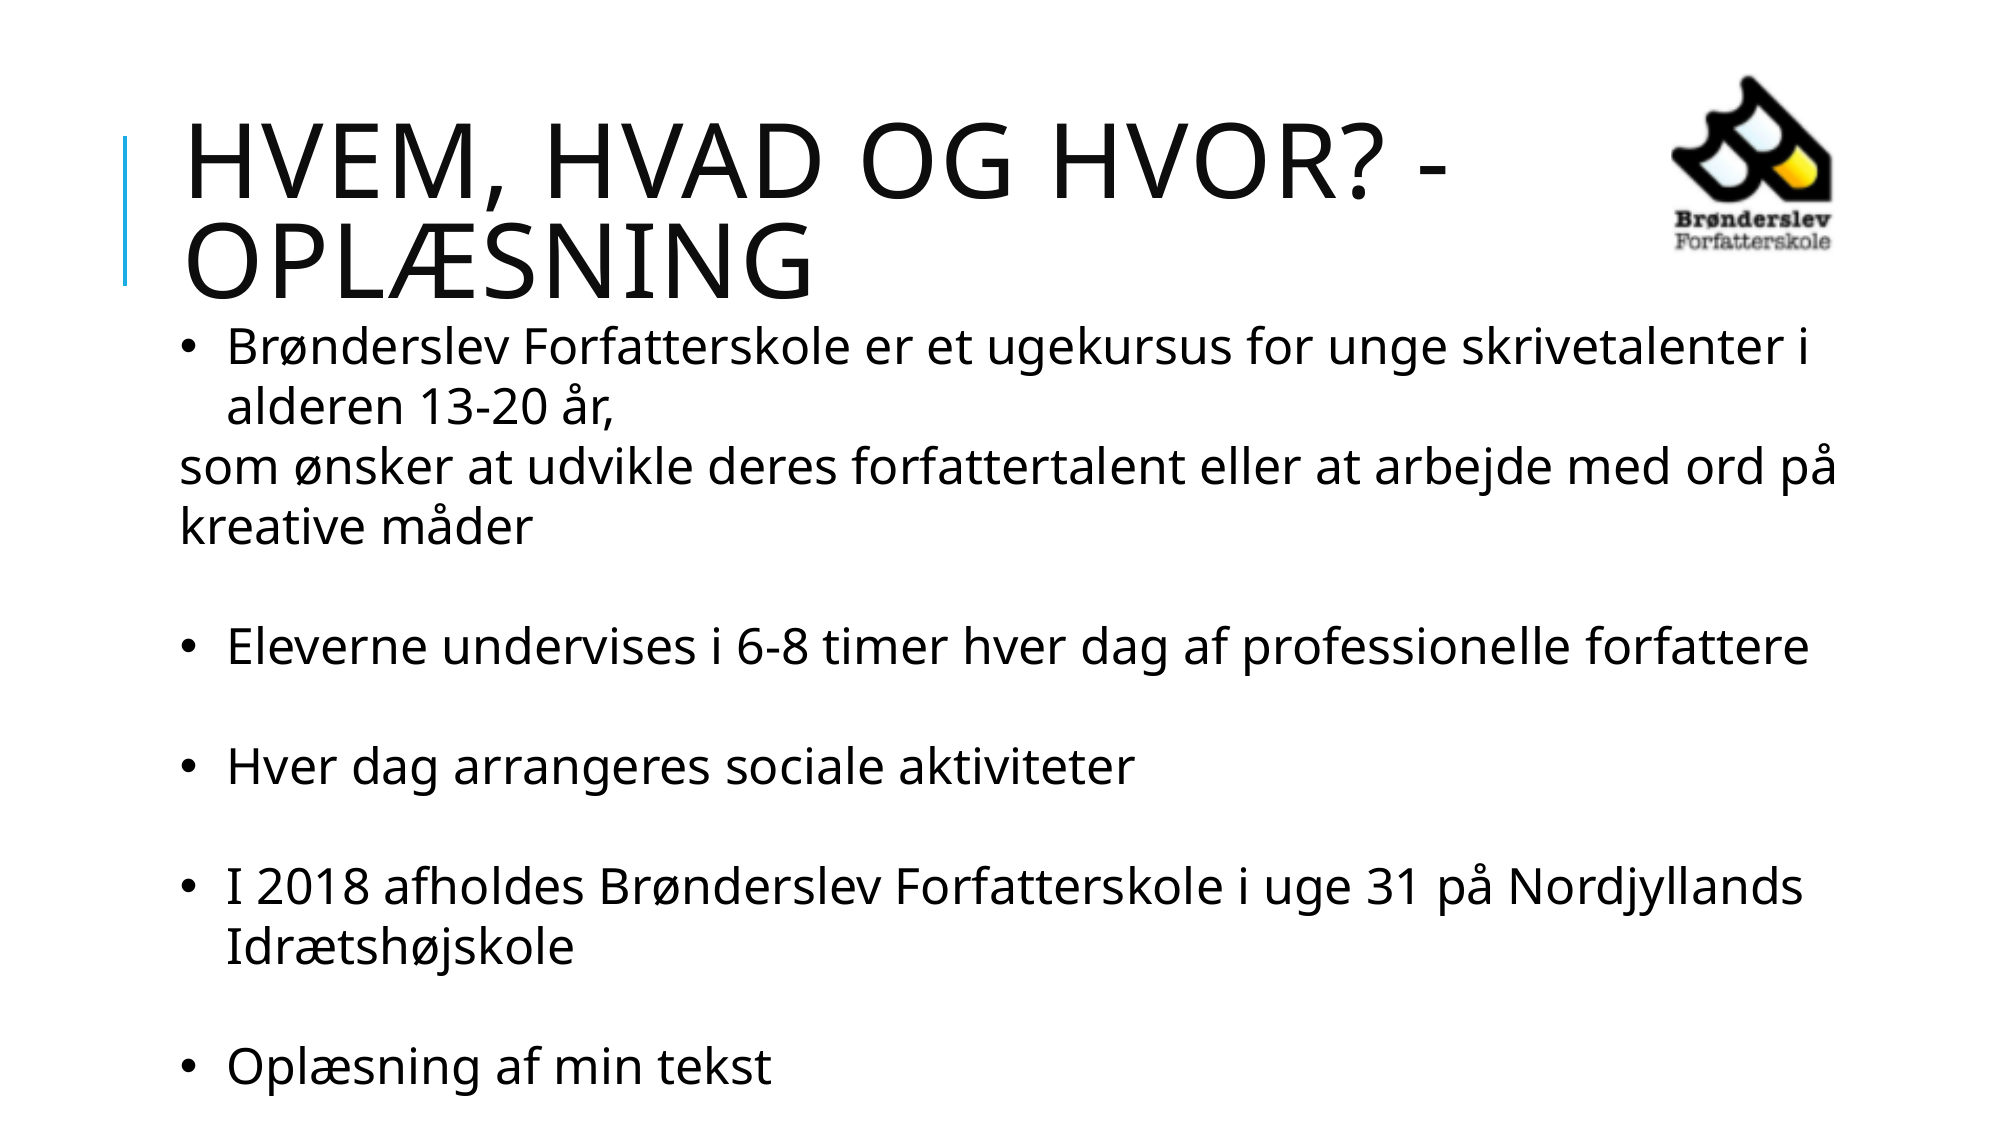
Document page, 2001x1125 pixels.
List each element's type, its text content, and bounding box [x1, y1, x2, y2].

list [1671, 62, 1845, 257]
text_box Brønderslev Forfatterskole er et ugekursus for unge skrivetalenter i alderen 13-20 år, som ønsker at udvikle deres forfattertalent eller at arbejde med ord på kreative måder Eleverne undervises i 6-8 timer hver dag af professionelle forfattere Hver dag arrangeres sociale aktiviteter I 2018 afholdes Brønderslev Forfatterskole i uge 31 på Nordjyllands Idrætshøjskole Oplæsning af min tekst [164, 307, 1964, 1103]
title Hvem, hvad og hvor? - Oplæsning [168, 96, 1763, 307]
